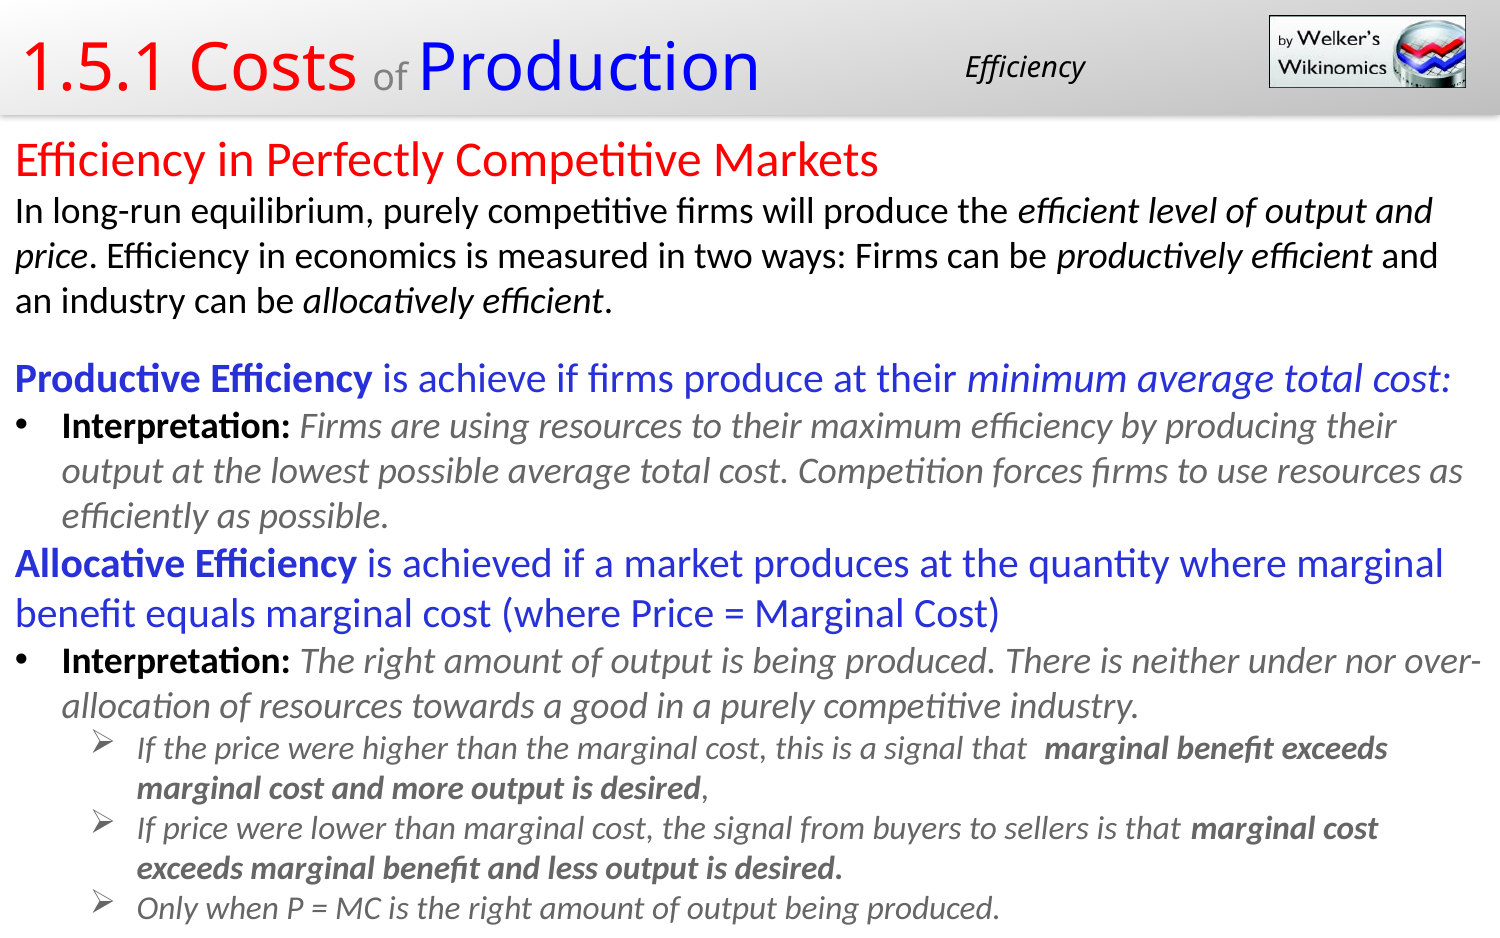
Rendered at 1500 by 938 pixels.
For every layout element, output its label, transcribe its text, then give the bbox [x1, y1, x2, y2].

text_box Efficiency in Perfectly Competitive Markets In long-run equilibrium, purely competitive firms will produce the efficient level of output and price. Efficiency in economics is measured in two ways: Firms can be productively efficient and an industry can be allocatively efficient. Productive Efficiency is achieve if firms produce at their minimum average total cost: Interpretation: Firms are using resources to their maximum efficiency by producing their output at the lowest possible average total cost. Competition forces firms to use resources as efficiently as possible. Allocative Efficiency is achieved if a market produces at the quantity where marginal benefit equals marginal cost (where Price = Marginal Cost) Interpretation: The right amount of output is being produced. There is neither under nor over-allocation of resources towards a good in a purely competitive industry. If the price were higher than the marginal cost, this is a signal that marginal benefit exceeds marginal cost and more output is desired, If price were lower than marginal cost, the signal from buyers to sellers is that marginal cost exceeds marginal benefit and less output is desired. Only when P = MC is the right amount of output being produced. [0, 123, 1500, 938]
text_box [0, 0, 1500, 115]
